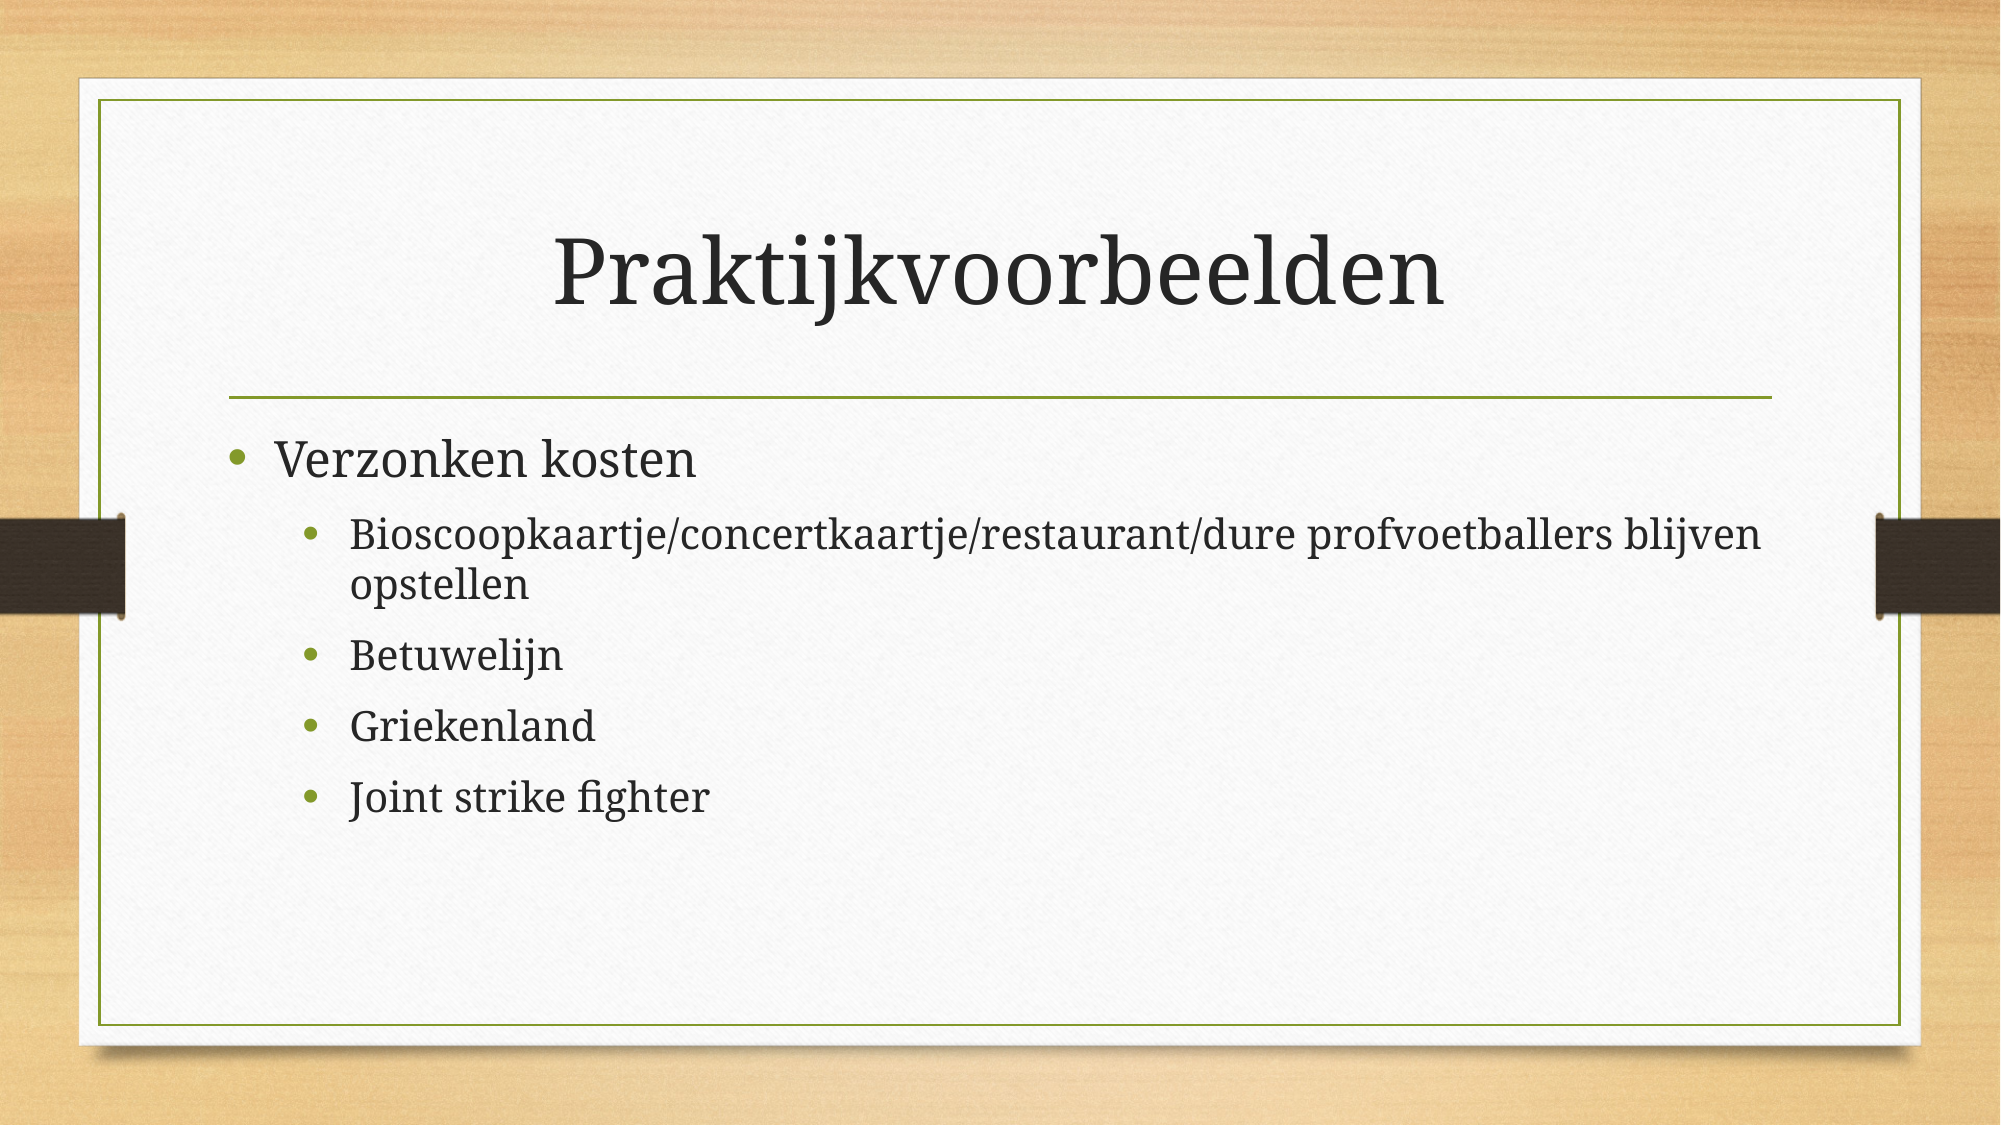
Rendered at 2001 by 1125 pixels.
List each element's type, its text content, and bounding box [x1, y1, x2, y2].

list Verzonken kosten Bioscoopkaartje/concertkaartje/restaurant/dure profvoetballers blijven opstellen Betuwelijn Griekenland Joint strike fighter [212, 419, 1788, 964]
title Praktijkvoorbeelden [212, 161, 1788, 375]
picture [0, 0, 2001, 1125]
